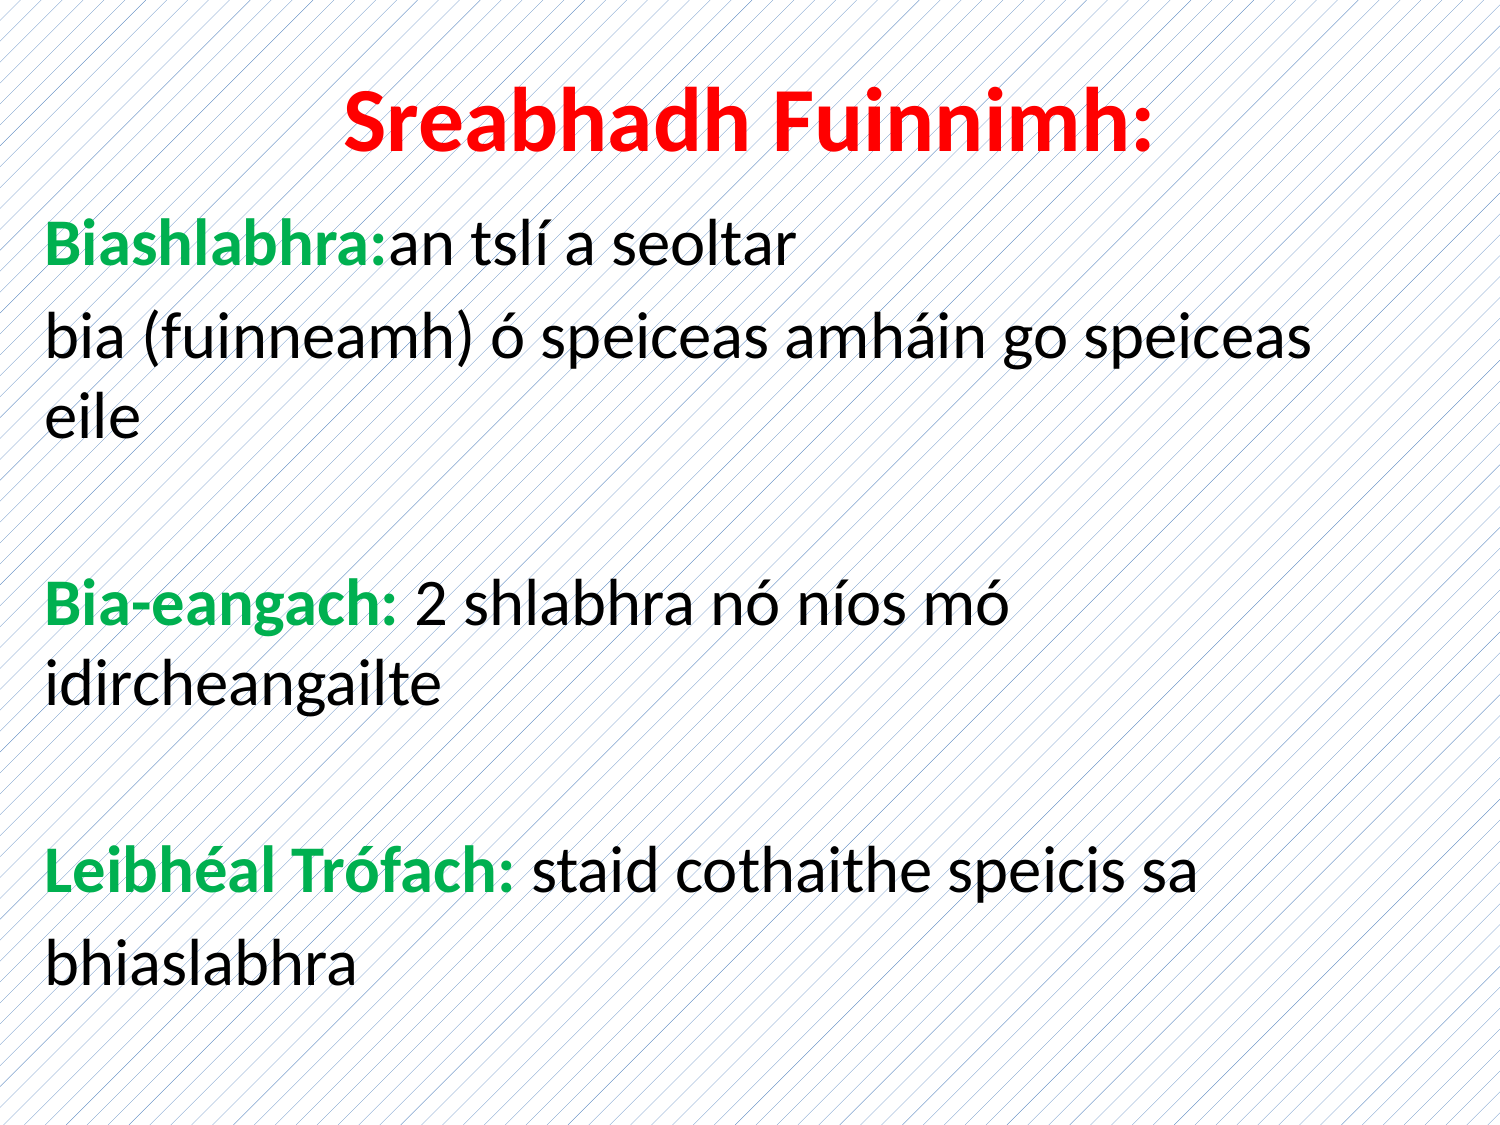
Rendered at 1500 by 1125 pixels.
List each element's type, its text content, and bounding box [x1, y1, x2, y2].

list Biashlabhra:an tslí a seoltar bia (fuinneamh) ó speiceas amháin go speiceas eile Bia-eangach: 2 shlabhra nó níos mó idircheangailte Leibhéal Trófach: staid cothaithe speicis sa bhiaslabhra [29, 190, 1400, 1106]
title Sreabhadh Fuinnimh: [75, 45, 1425, 185]
